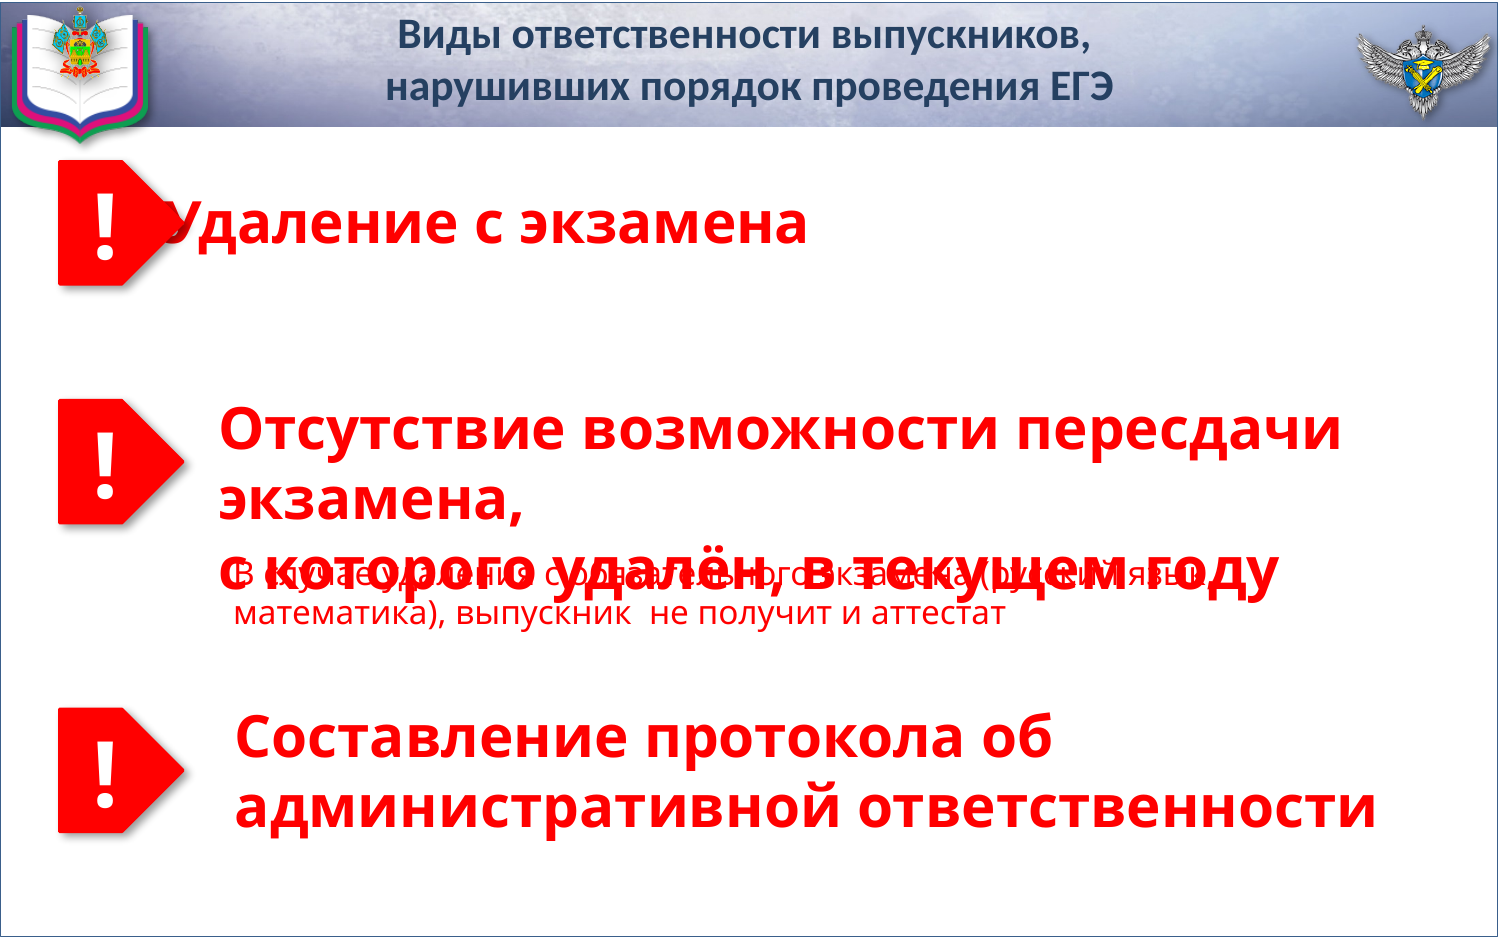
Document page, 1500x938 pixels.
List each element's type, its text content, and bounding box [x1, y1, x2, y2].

text_box Составление протокола об административной ответственности [220, 692, 1447, 847]
text_box Отсутствие возможности пересдачи экзамена, с которого удалён, в текущем году [203, 383, 1459, 609]
text_box ! [58, 398, 185, 525]
text_box ! [58, 707, 185, 834]
text_box Удаление с экзамена [149, 177, 826, 263]
text_box В случае удаления с обязательного экзамена (русский язык, математика), выпускник не получит и аттестат [218, 544, 1447, 639]
text_box ! [58, 160, 185, 286]
picture [1, 3, 1497, 144]
title Виды ответственности выпускников, нарушивших порядок проведения ЕГЭ [147, 0, 1352, 115]
